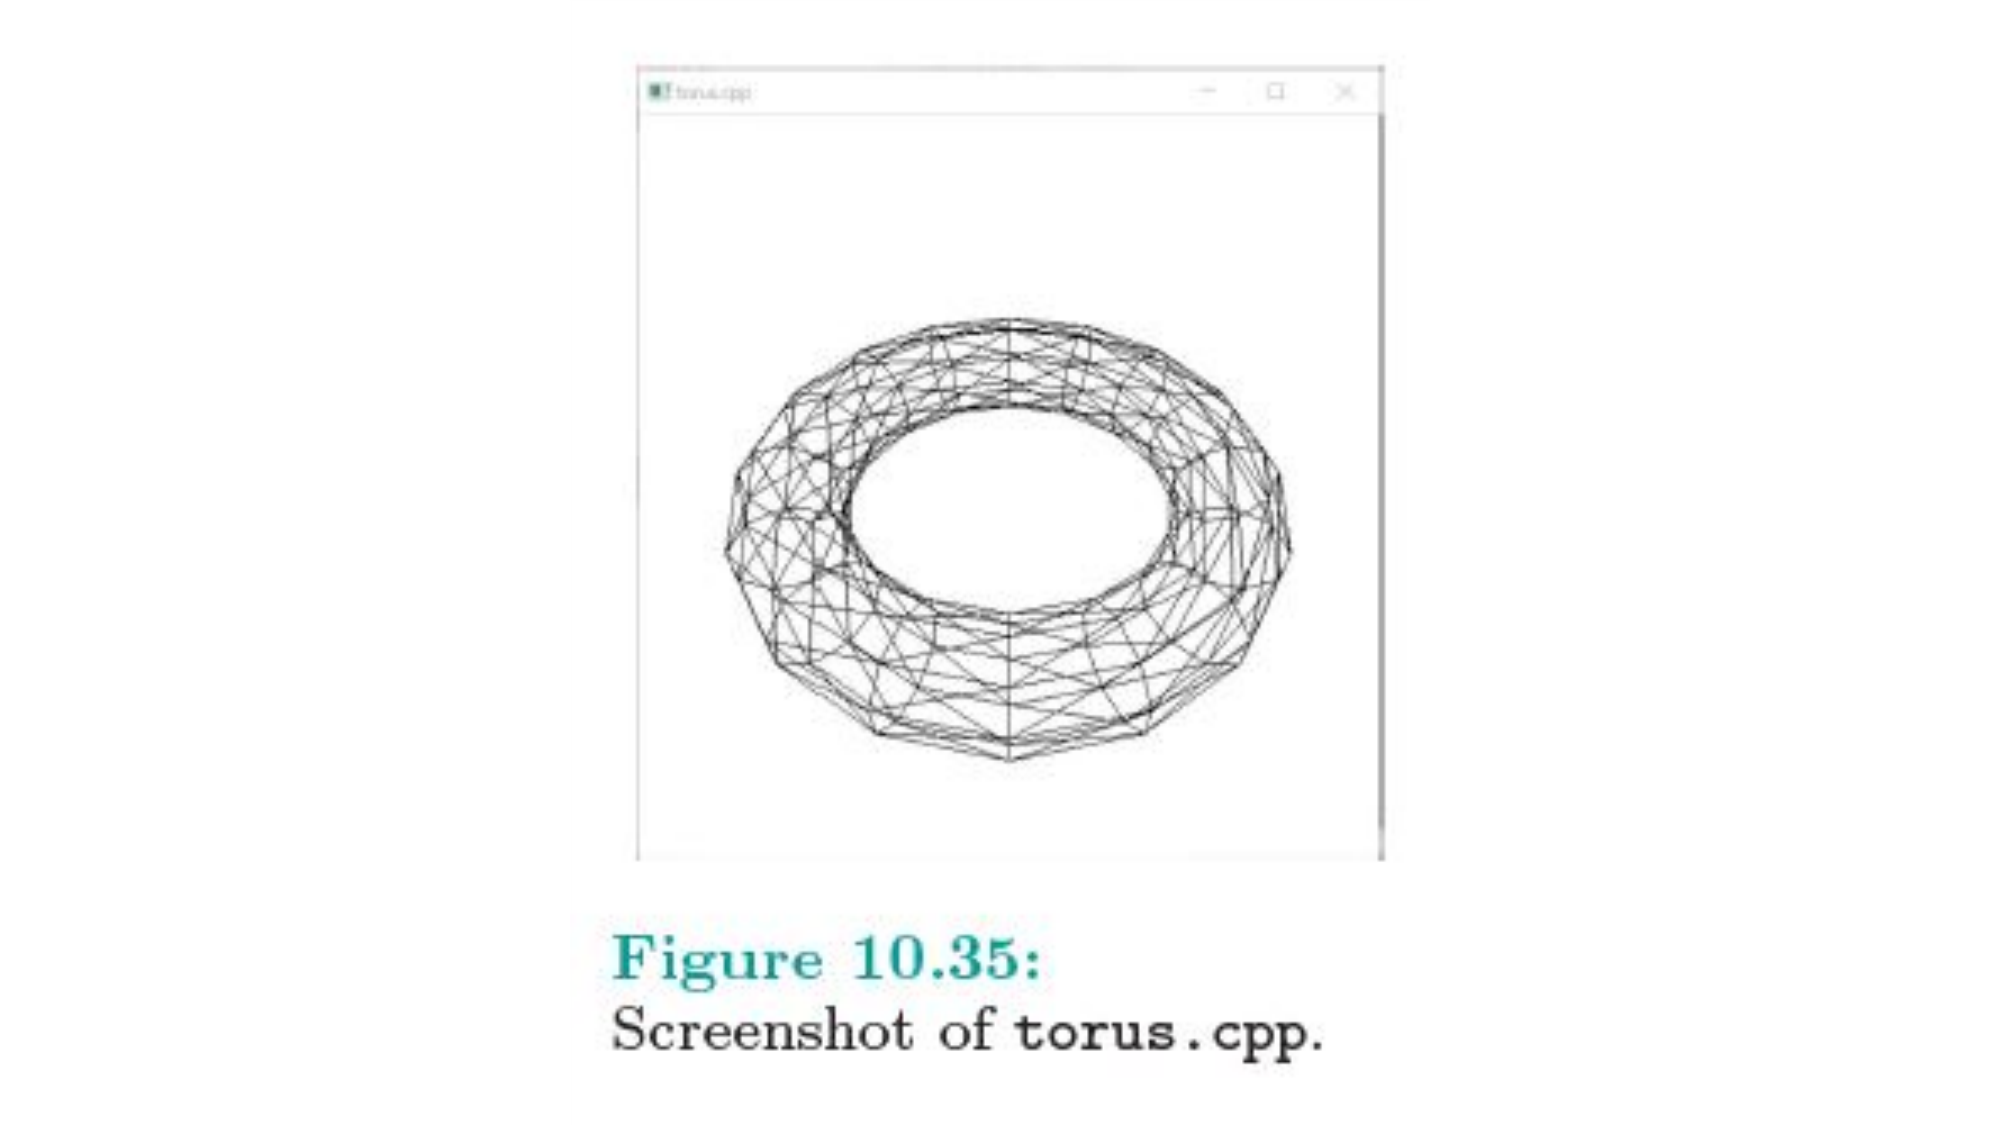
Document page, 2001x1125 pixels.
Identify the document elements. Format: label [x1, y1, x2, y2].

picture [570, 0, 1430, 1125]
